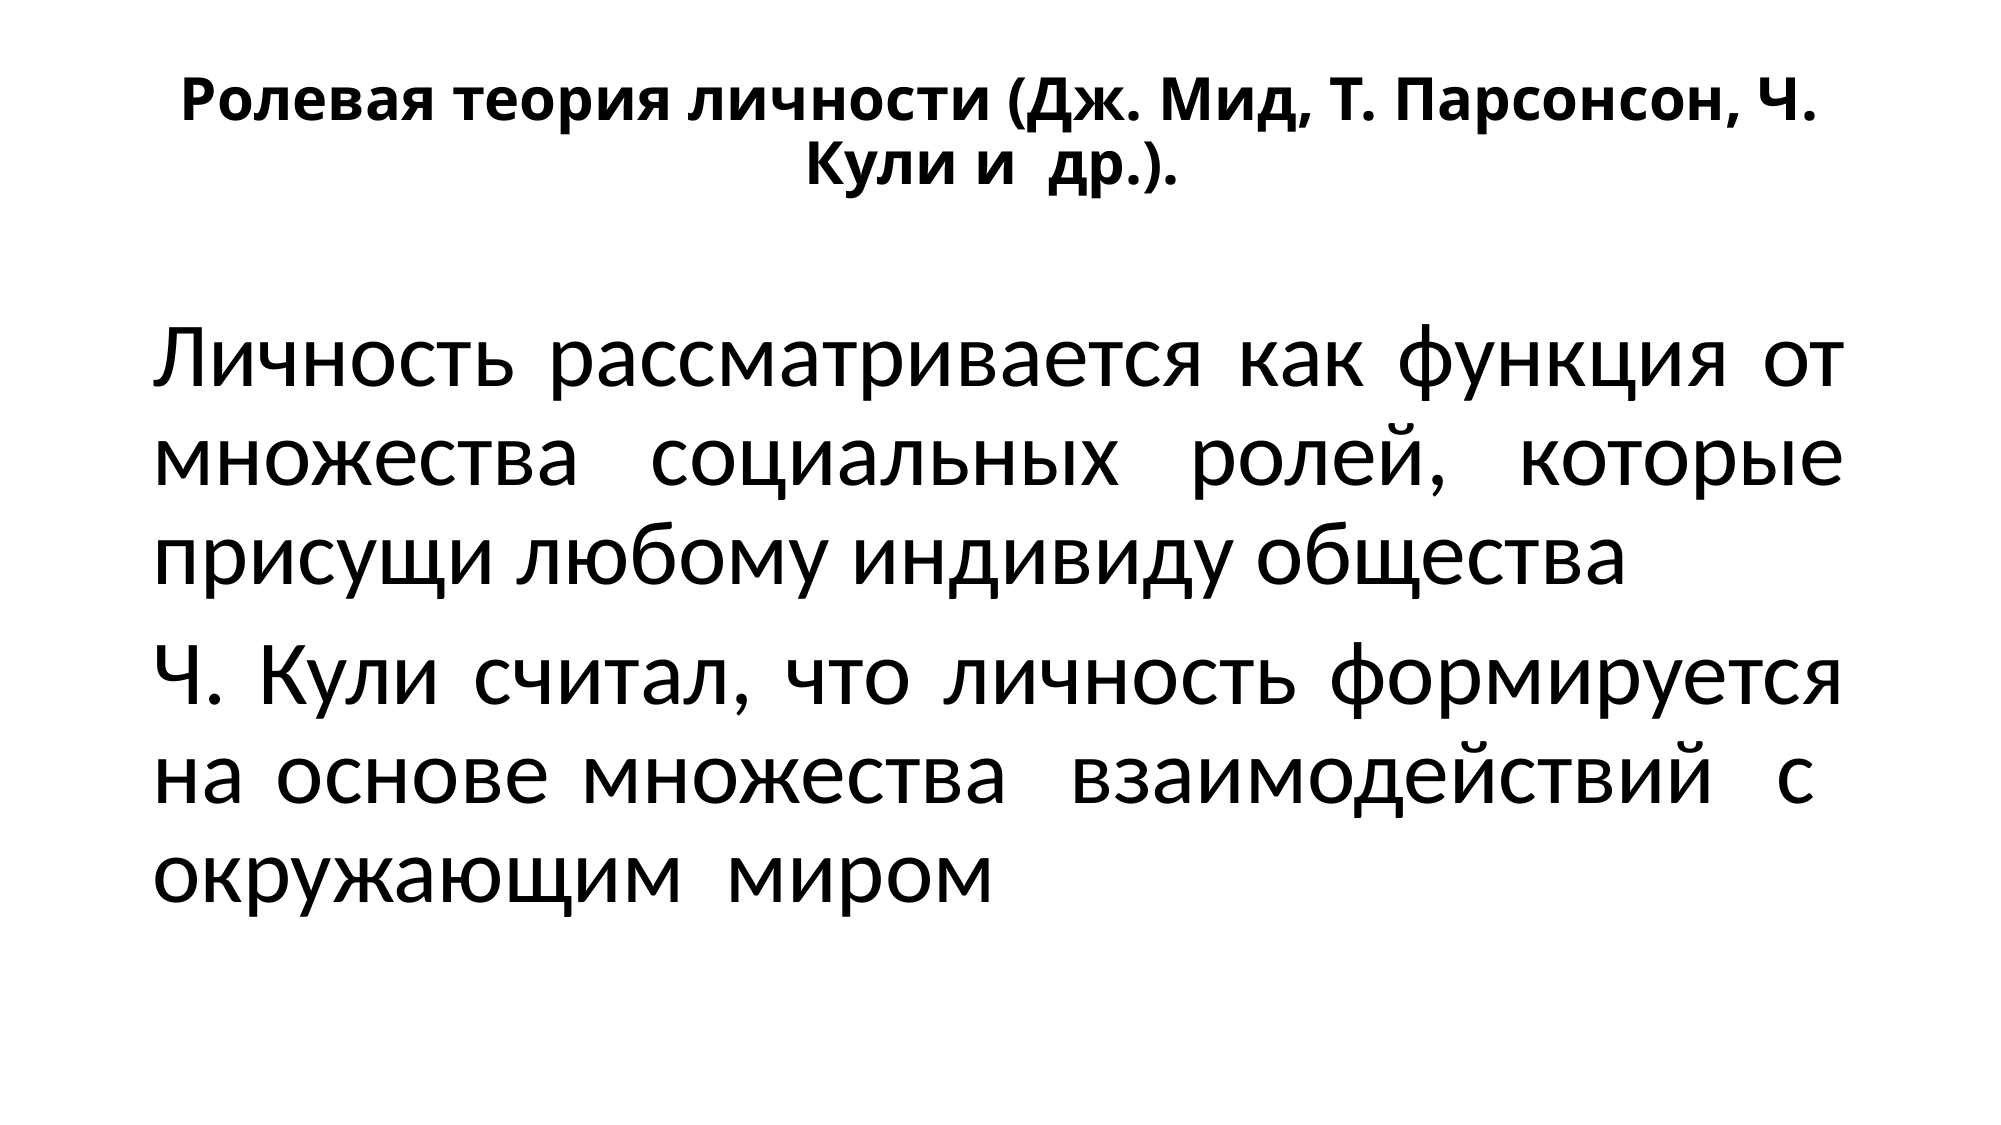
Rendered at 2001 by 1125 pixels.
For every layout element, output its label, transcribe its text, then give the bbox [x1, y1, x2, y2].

list Личность рассматривается как функция от множества социальных ролей, которые присущи любому индивиду общества Ч. Кули считал, что личность формируется на основе множества взаимодействий с окружающим миром [137, 299, 1863, 1014]
title Ролевая теория личности (Дж. Мид, Т. Парсонсон, Ч. Кули и др.). [137, 59, 1863, 278]
